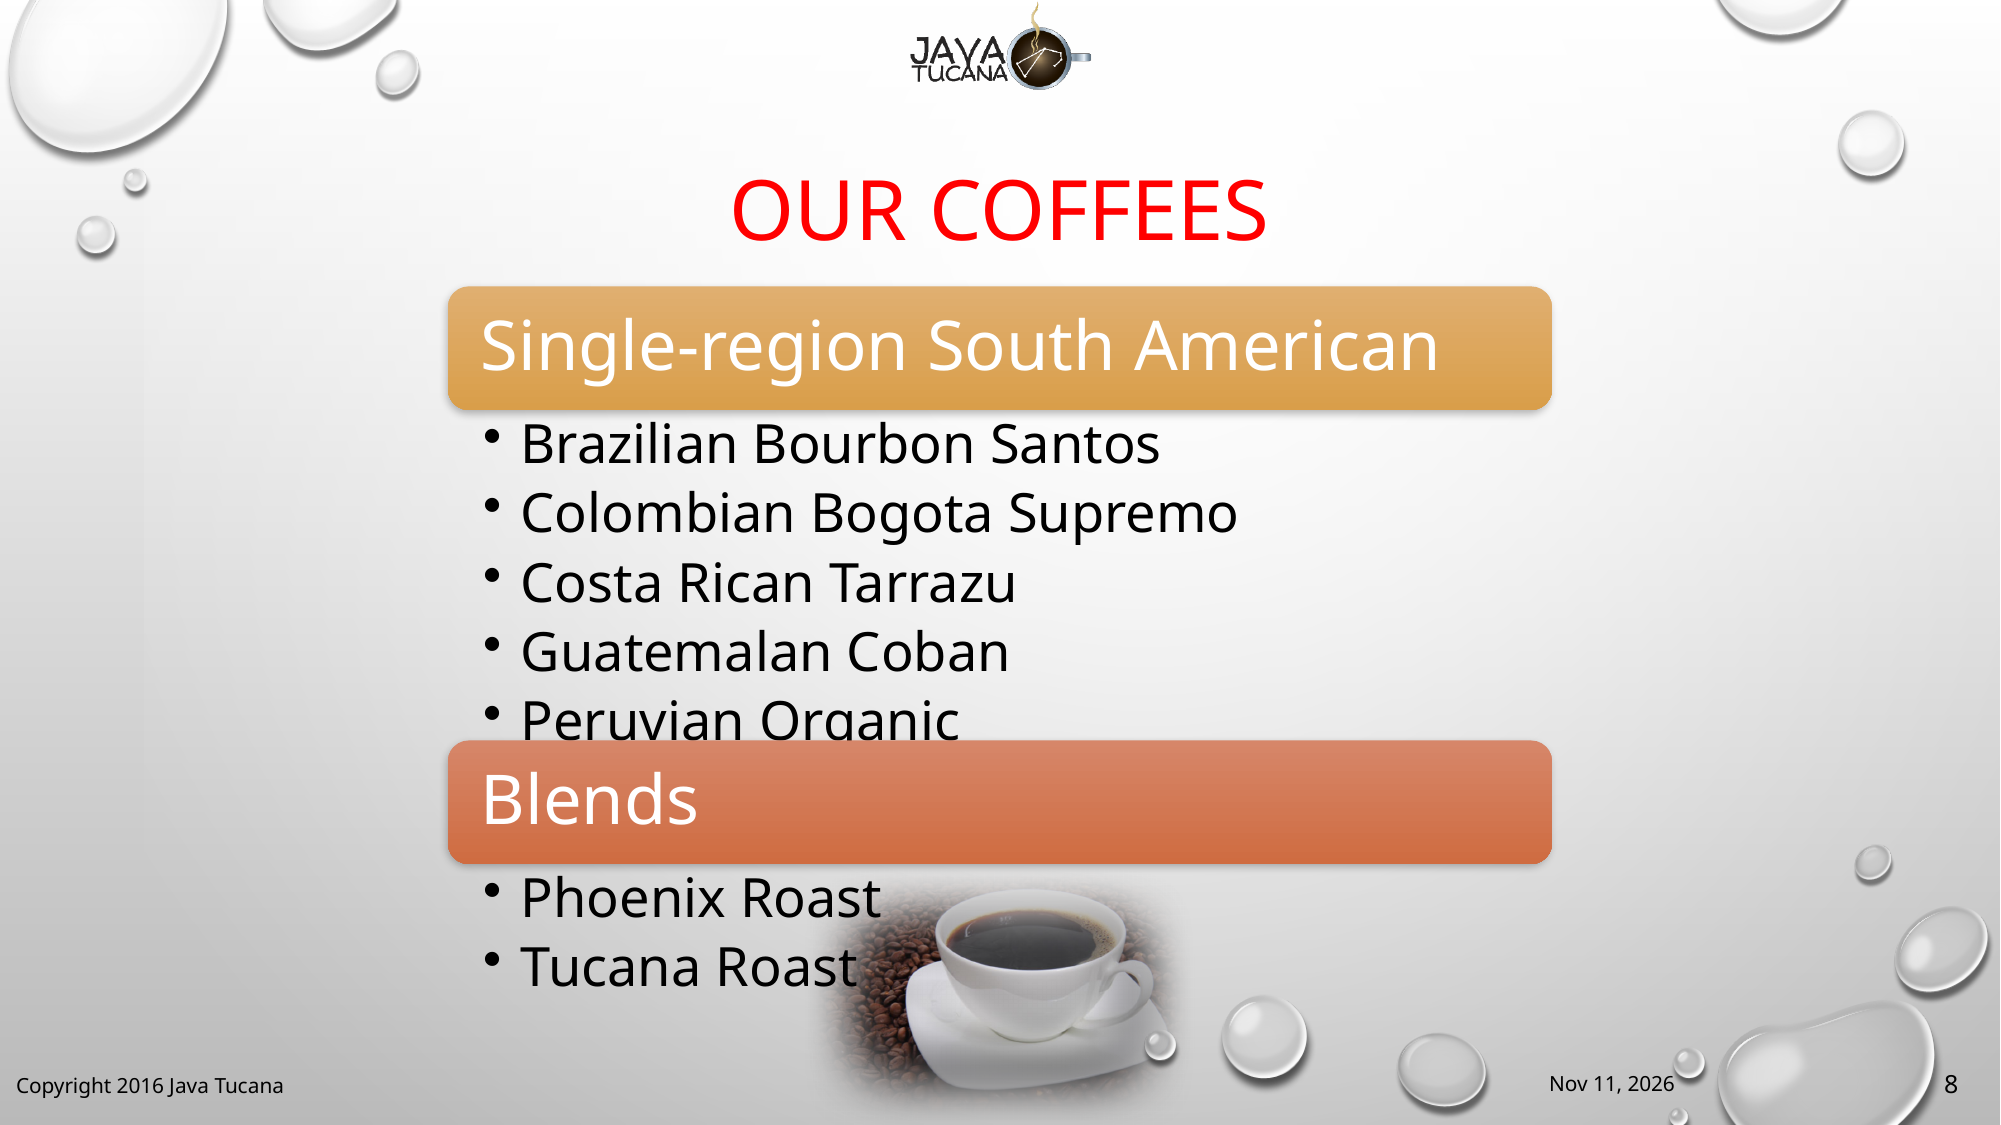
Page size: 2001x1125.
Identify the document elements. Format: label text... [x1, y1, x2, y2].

title Our Coffees [149, 101, 1851, 327]
picture [0, 0, 2001, 1125]
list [447, 279, 1553, 1006]
slide_number 26-Mar-16 [1239, 1055, 1690, 1116]
slide_number 8 [1848, 1055, 1974, 1116]
footer Copyright 2016 Java Tucana [1, 1055, 1096, 1116]
